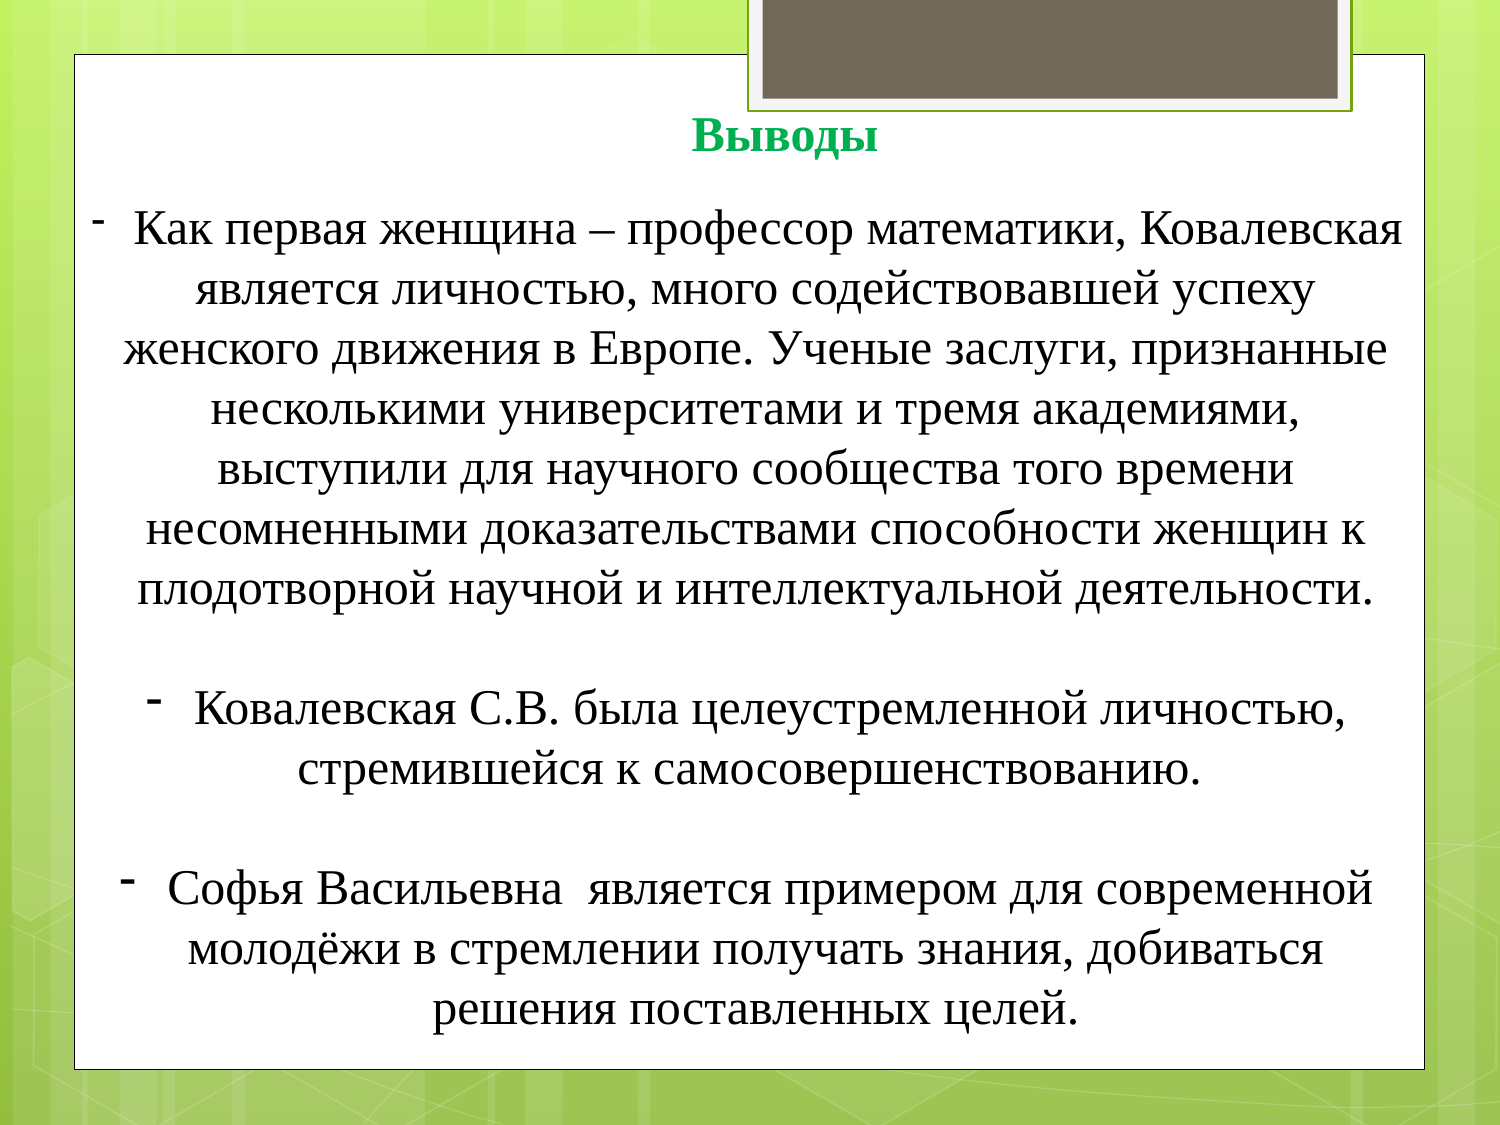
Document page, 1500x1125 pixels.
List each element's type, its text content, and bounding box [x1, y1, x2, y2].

text_box Выводы [351, 93, 1219, 169]
text_box Как первая женщина – профессор математики, Ковалевская является личностью, много содействовавшей успеху женского движения в Европе. Ученые заслуги, признанные несколькими университетами и тремя академиями, выступили для научного сообщества того времени несомненными доказательствами способности женщин к плодотворной научной и интеллектуальной деятельности. Ковалевская С.В. была целеустремленной личностью, стремившейся к самосовершенствованию. Софья Васильевна является примером для современной молодёжи в стремлении получать знания, добиваться решения поставленных целей. [76, 187, 1436, 1043]
